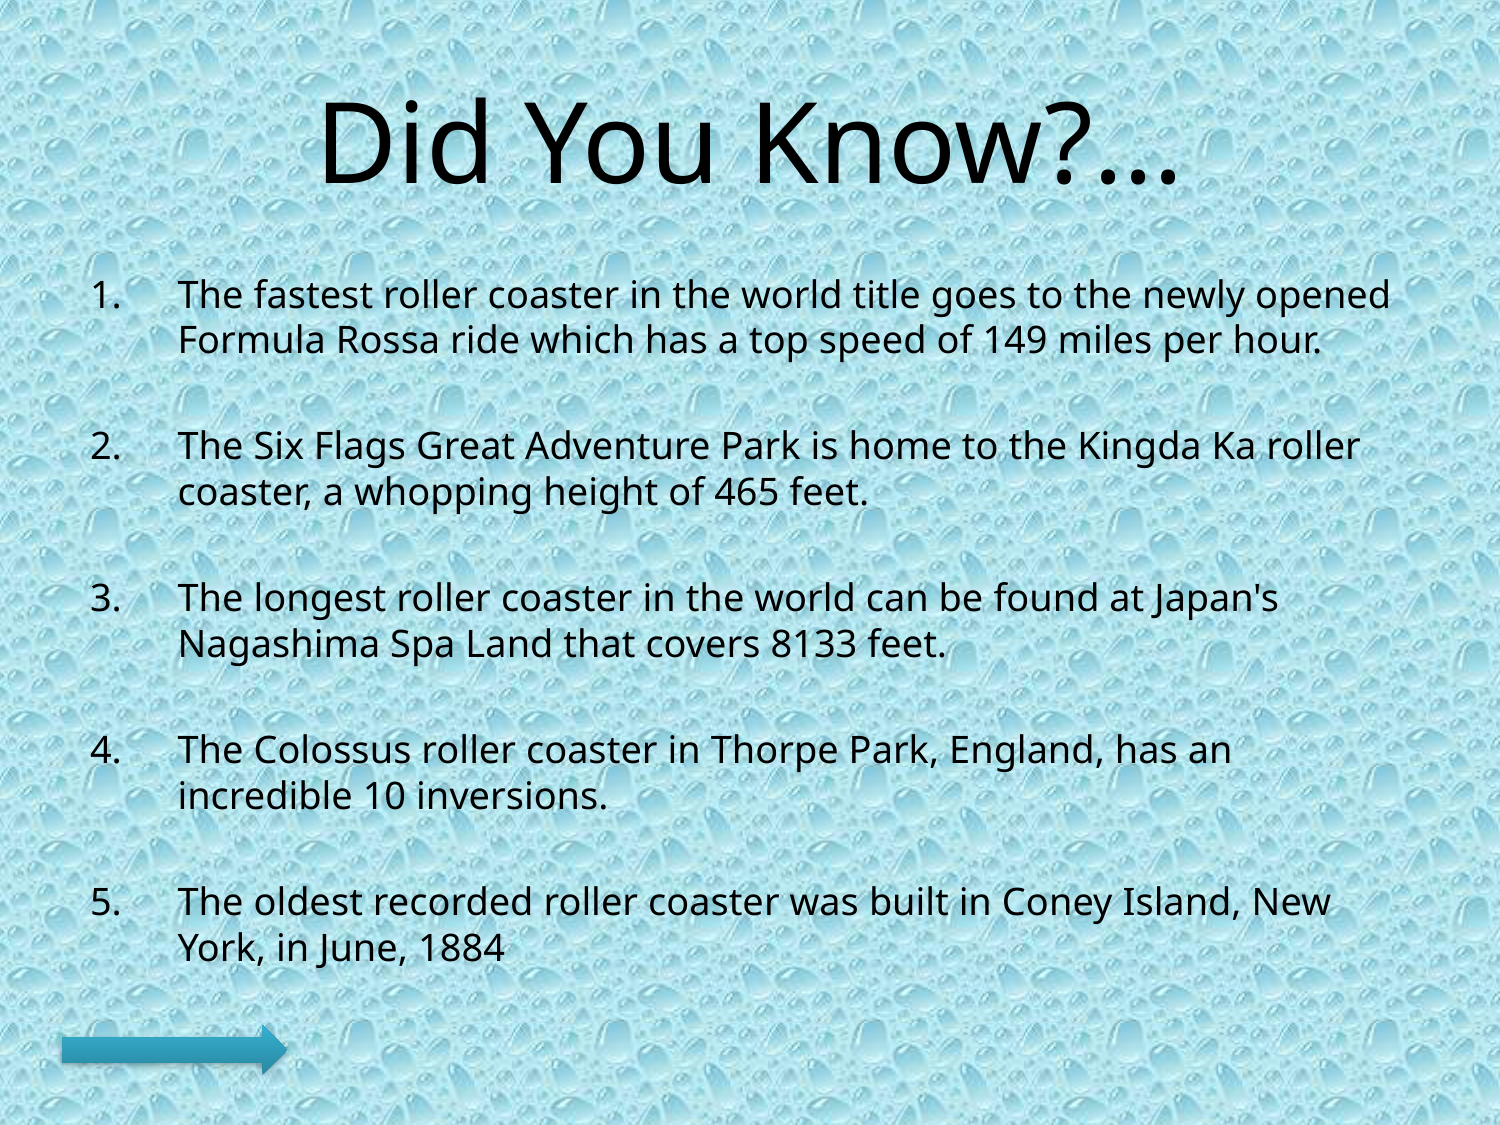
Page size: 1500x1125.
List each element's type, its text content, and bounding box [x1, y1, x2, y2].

picture [0, 0, 1500, 1125]
list The fastest roller coaster in the world title goes to the newly opened Formula Rossa ride which has a top speed of 149 miles per hour. The Six Flags Great Adventure Park is home to the Kingda Ka roller coaster, a whopping height of 465 feet. The longest roller coaster in the world can be found at Japan's Nagashima Spa Land that covers 8133 feet. The Colossus roller coaster in Thorpe Park, England, has an incredible 10 inversions. The oldest recorded roller coaster was built in Coney Island, New York, in June, 1884 [75, 262, 1425, 1005]
text_box [62, 1025, 288, 1076]
title Did You Know?... [75, 45, 1425, 233]
